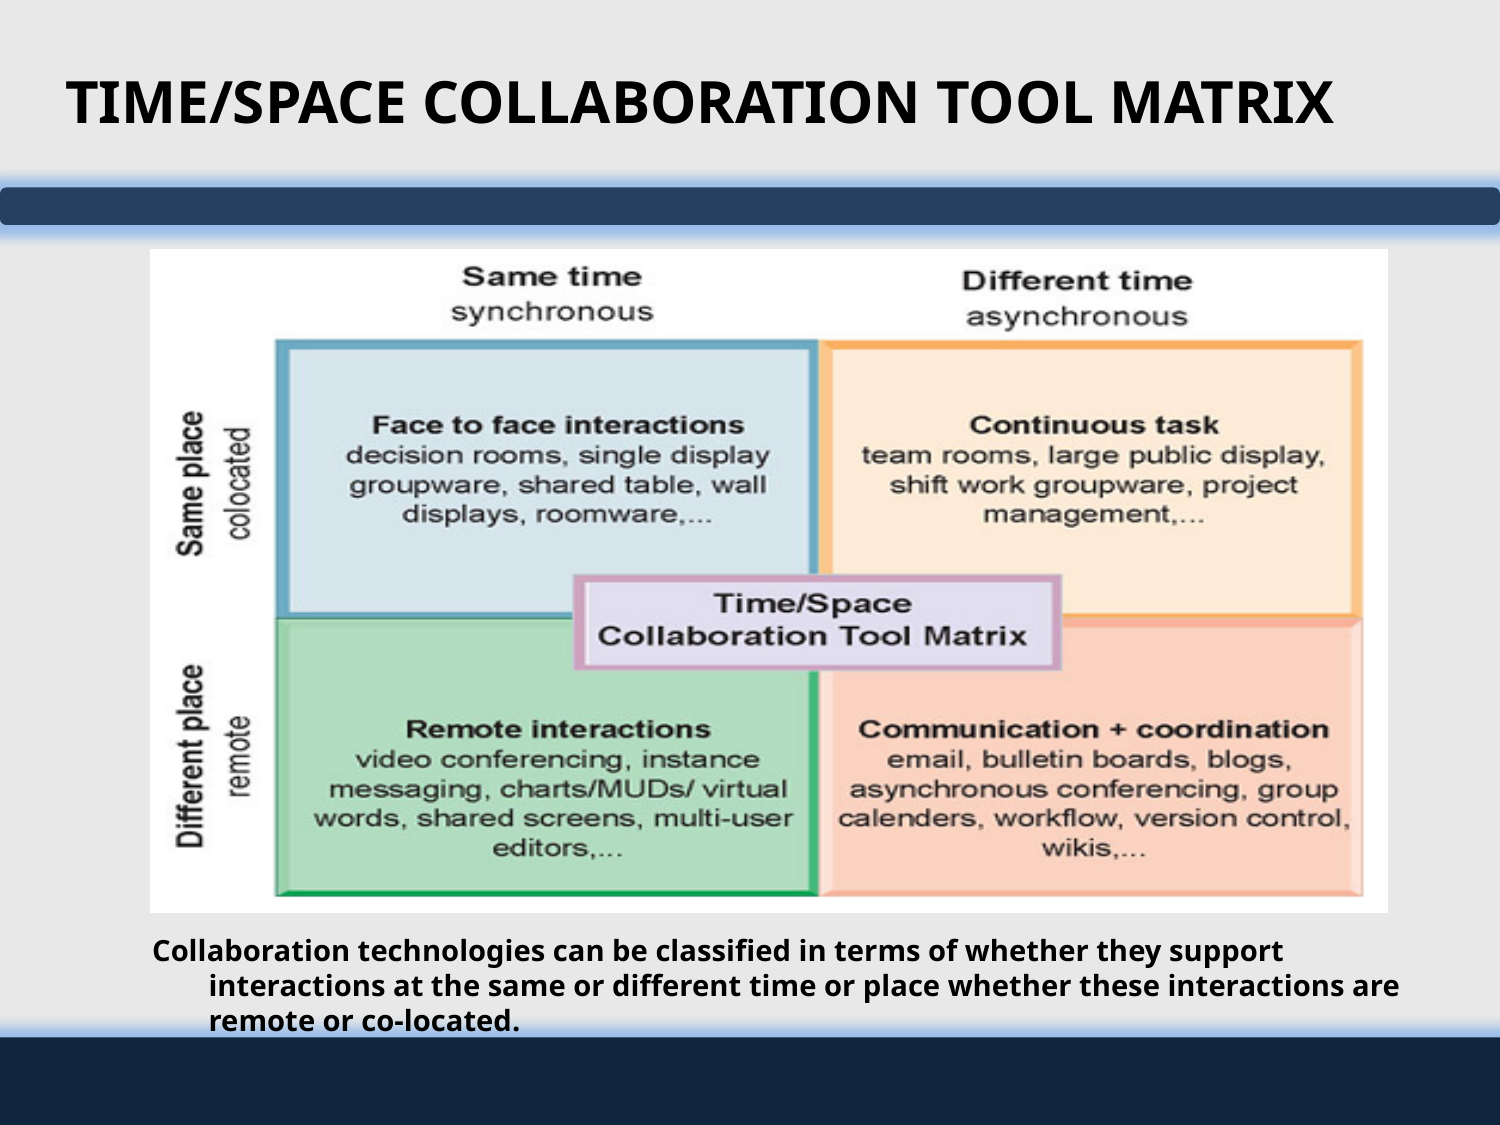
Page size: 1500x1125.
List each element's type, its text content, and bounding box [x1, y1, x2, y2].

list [149, 249, 1388, 913]
title TIME/SPACE COLLABORATION TOOL MATRIX [49, 37, 1426, 163]
text_box Collaboration technologies can be classified in terms of whether they support interactions at the same or different time or place whether these interactions are remote or co-located. [137, 924, 1425, 1013]
